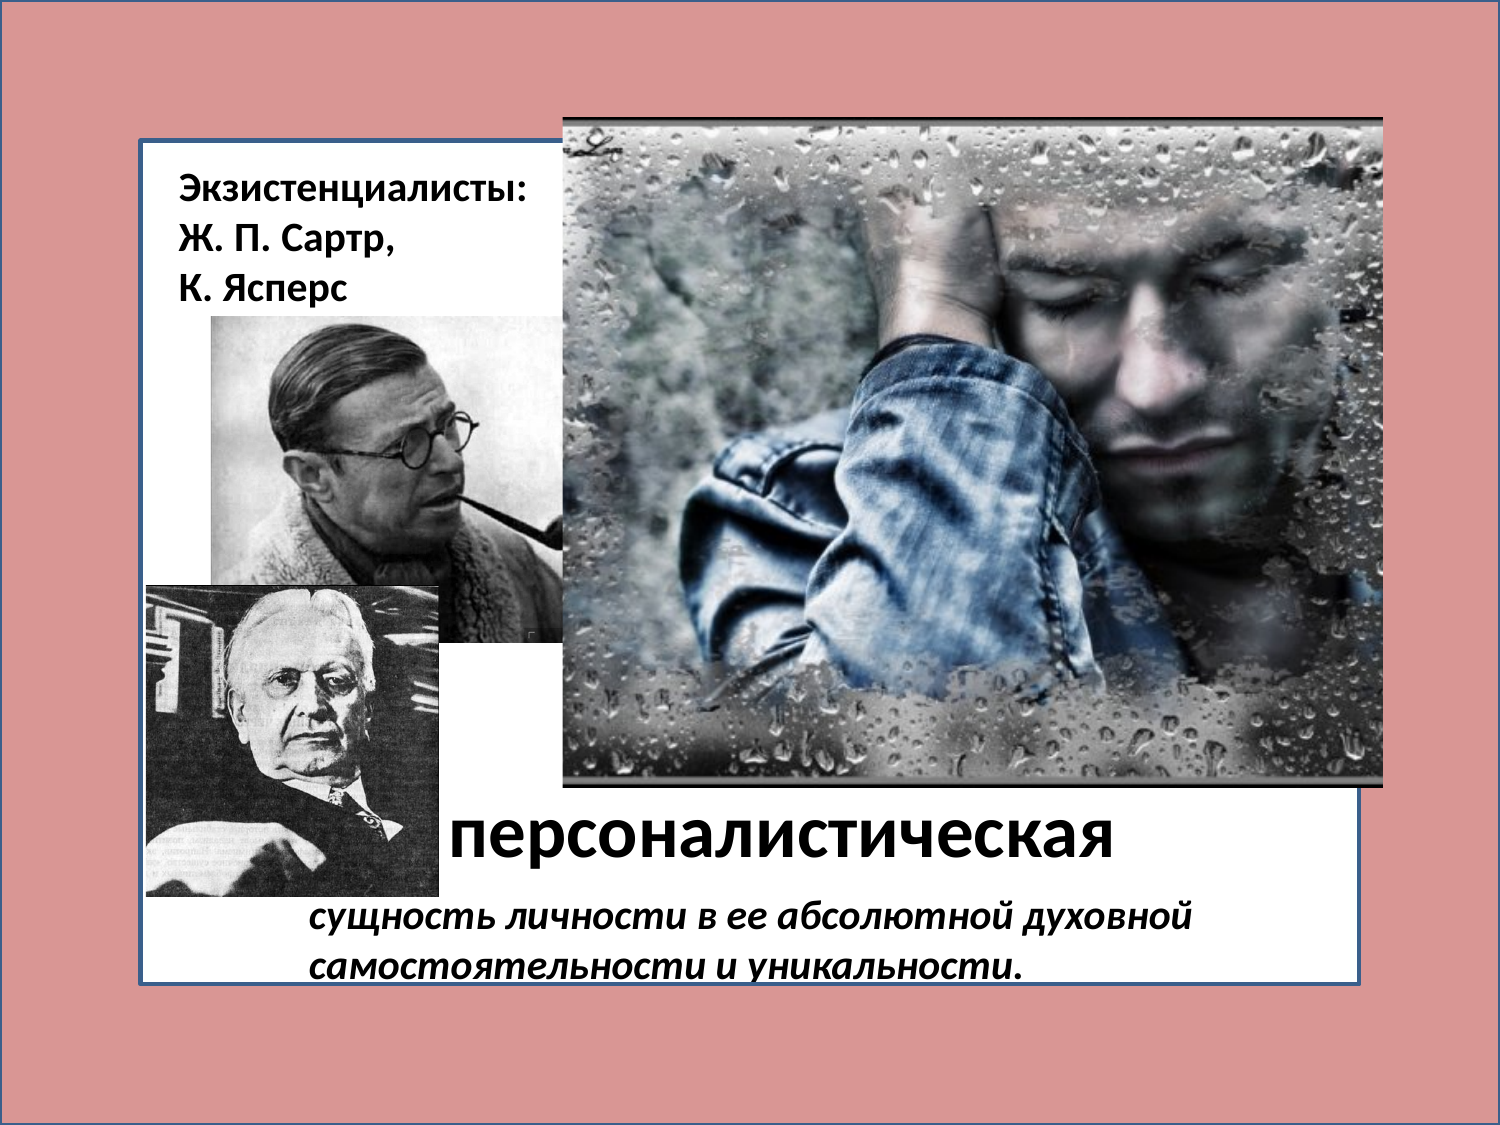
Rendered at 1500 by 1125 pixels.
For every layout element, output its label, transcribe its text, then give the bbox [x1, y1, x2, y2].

text_box [0, 0, 1500, 1125]
list сущность личности в ее абсолютной духовной самостоятельности и уникальности. [293, 880, 1231, 982]
picture [145, 116, 1384, 897]
title персоналистическая [444, 787, 1195, 880]
text_box Экзистенциалисты: Ж. П. Сартр, К. Ясперс [164, 152, 557, 318]
